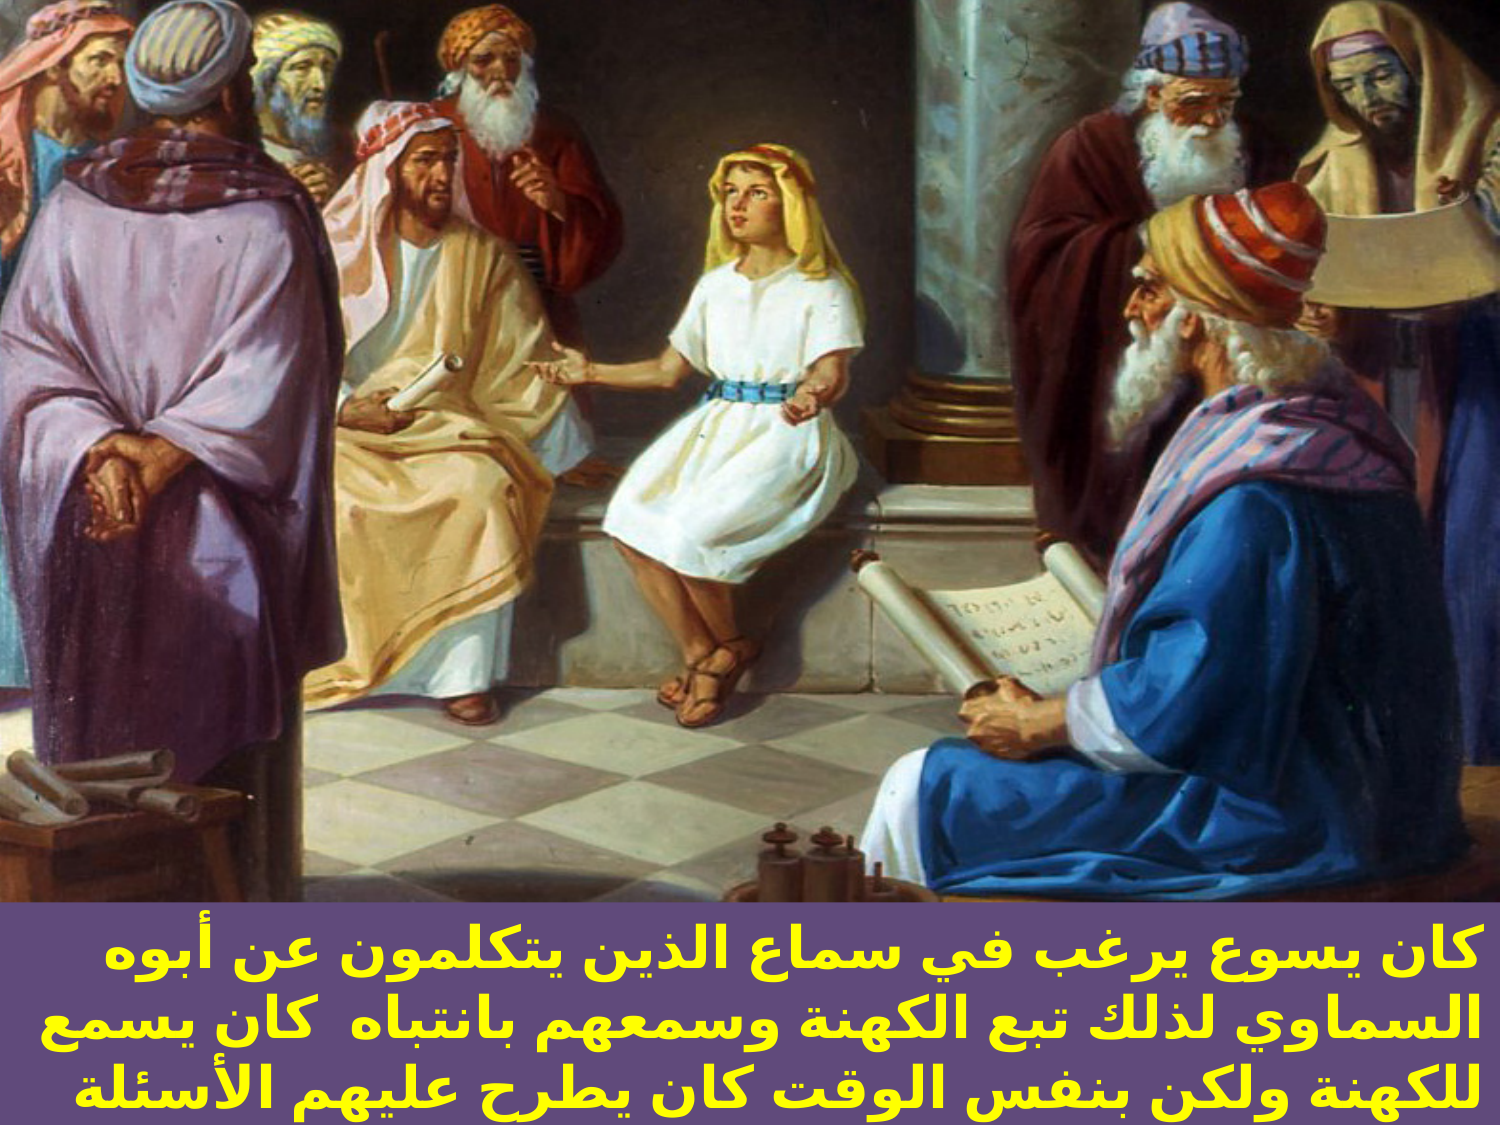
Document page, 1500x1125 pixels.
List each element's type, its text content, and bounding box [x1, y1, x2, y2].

picture [0, 0, 1500, 903]
text_box كان يسوع يرغب في سماع الذين يتكلمون عن أبوه السماوي لذلك تبع الكهنة وسمعهم بانتباه كان يسمع للكهنة ولكن بنفس الوقت كان يطرح عليهم الأسئلة ويعطي شروحات . وكان الكهنة متعجبين بذكائه وحكمته. [0, 909, 1500, 1125]
